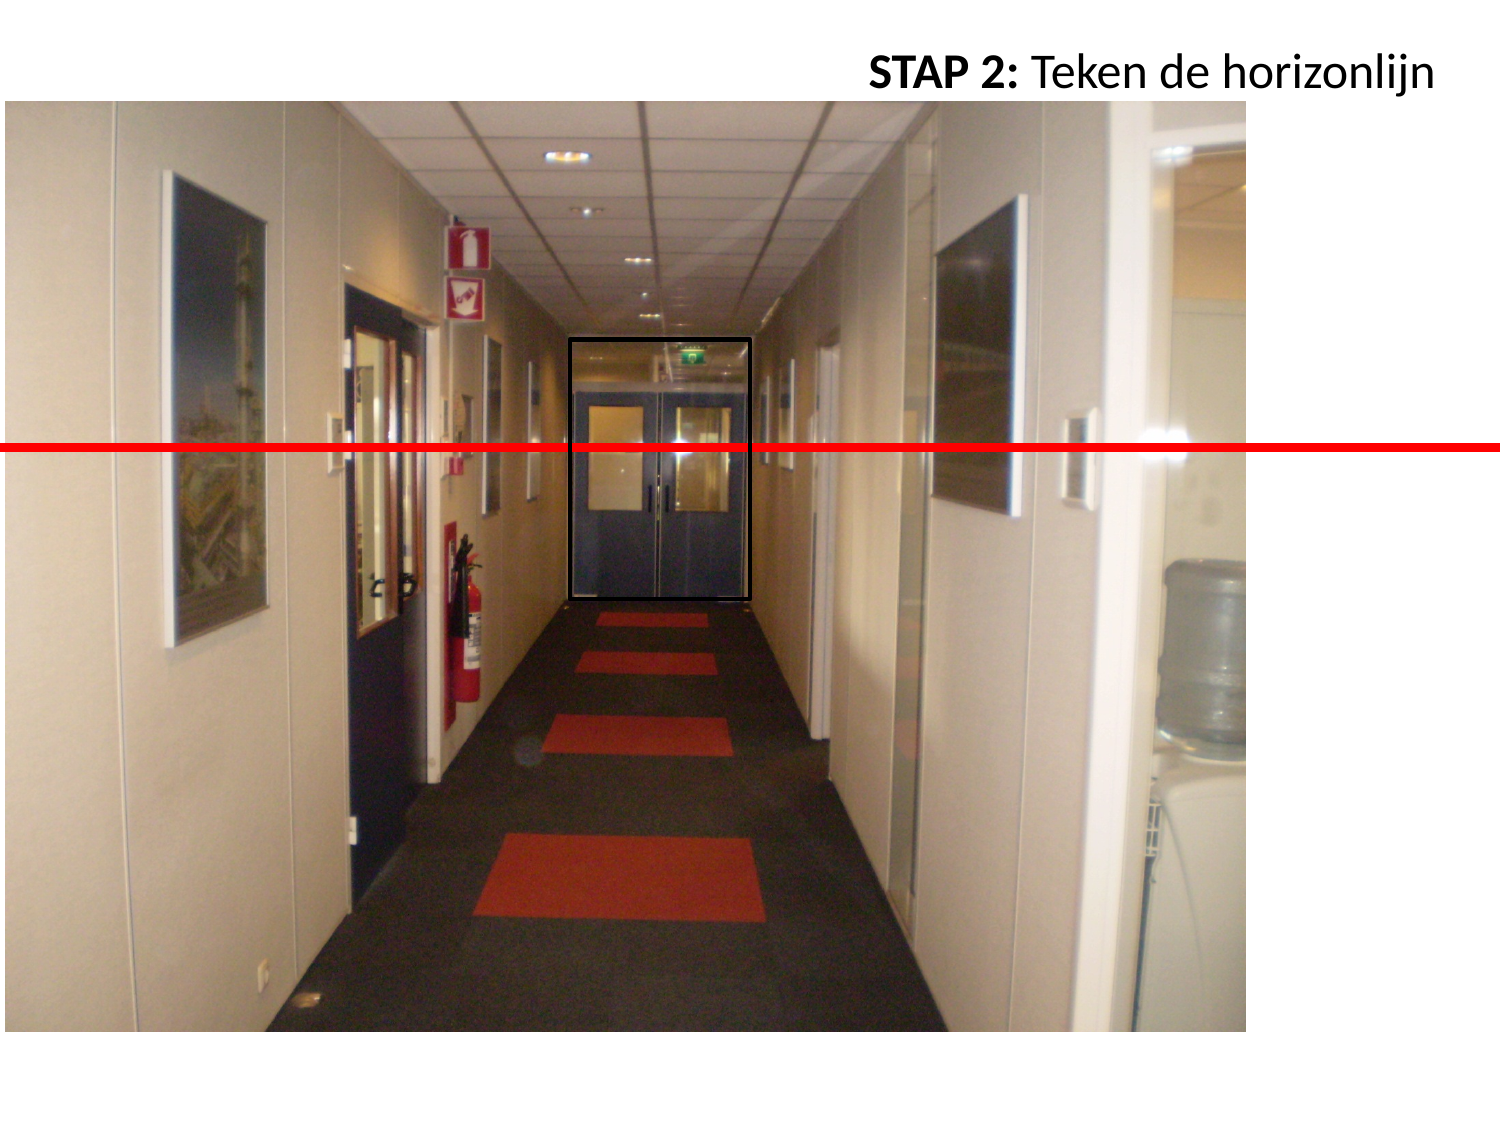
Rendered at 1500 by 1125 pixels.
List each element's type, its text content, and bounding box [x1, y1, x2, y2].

text_box STAP 2: Teken de horizonlijn [832, 30, 1472, 106]
picture [4, 448, 1246, 1033]
picture [4, 101, 1246, 447]
